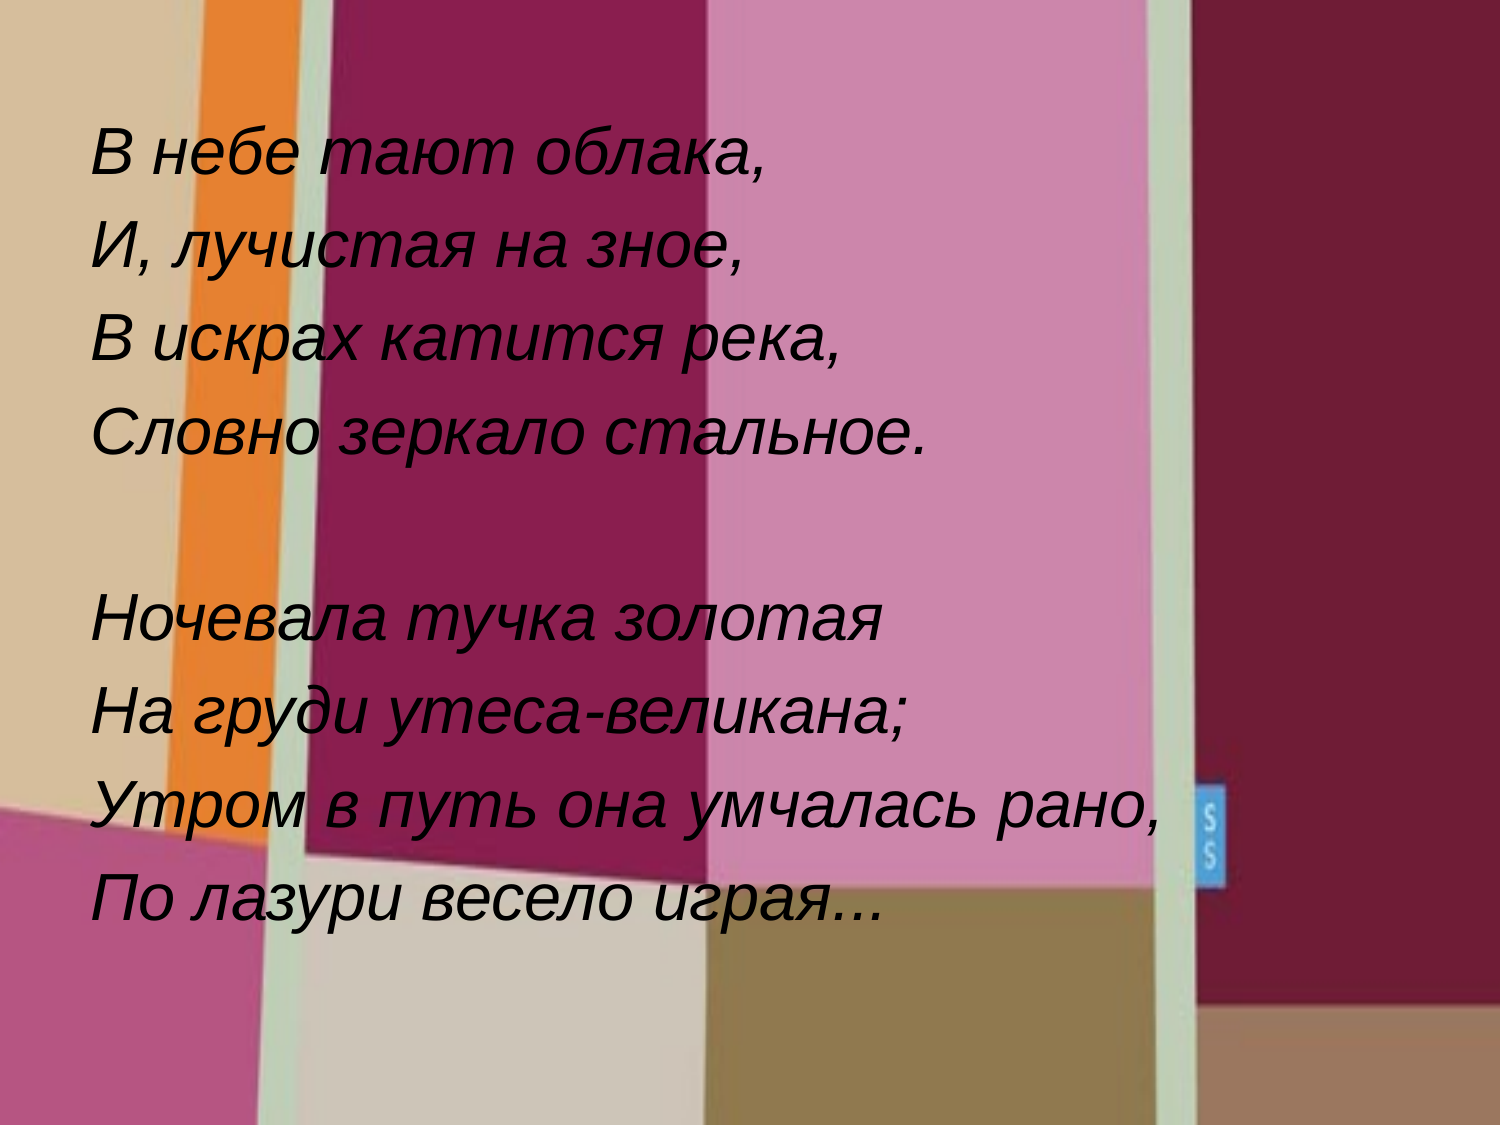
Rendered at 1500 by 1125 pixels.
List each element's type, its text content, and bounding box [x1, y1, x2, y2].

list В небе тают облака, И, лучистая на зное, В искрах катится река, Словно зеркало стальное. Ночевала тучка золотая На груди утеса-великана; Утром в путь она умчалась рано, По лазури весело играя... [74, 99, 1426, 1006]
picture [0, 0, 1500, 1125]
